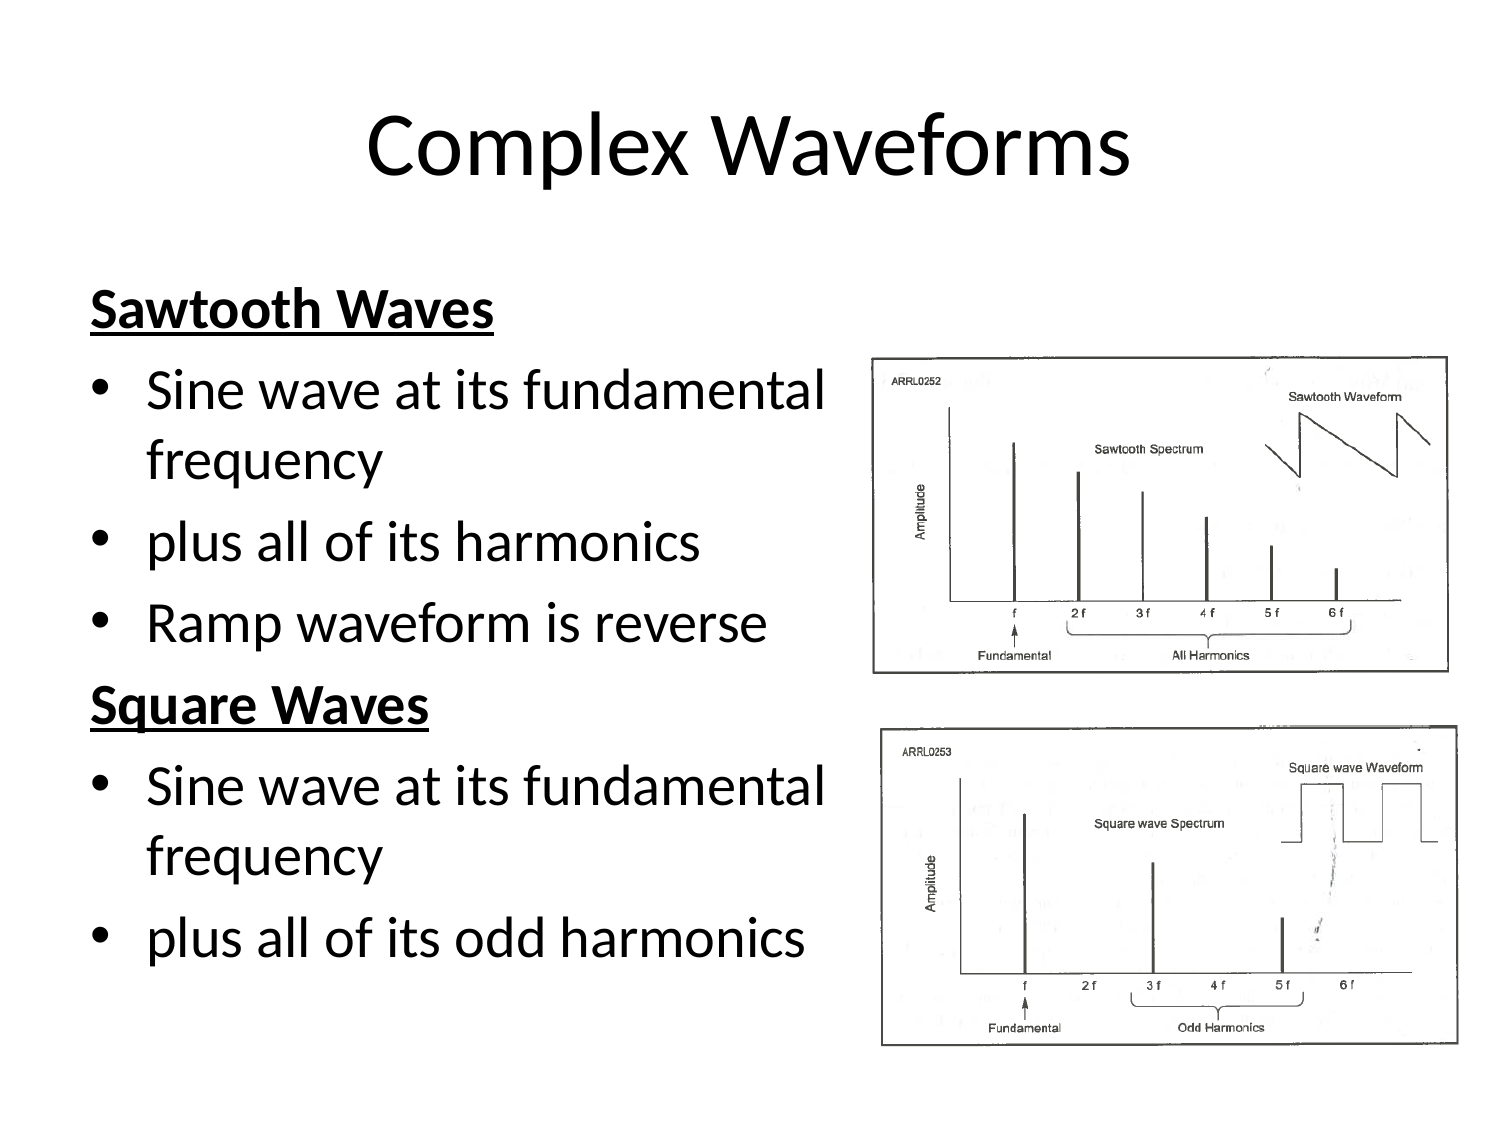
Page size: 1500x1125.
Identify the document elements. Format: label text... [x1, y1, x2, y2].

title Complex Waveforms [75, 45, 1425, 233]
picture [874, 724, 1459, 1047]
picture [867, 355, 1451, 676]
list Sawtooth Waves Sine wave at its fundamental frequency plus all of its harmonics Ramp waveform is reverse Square Waves Sine wave at its fundamental frequency plus all of its odd harmonics [75, 262, 863, 1005]
